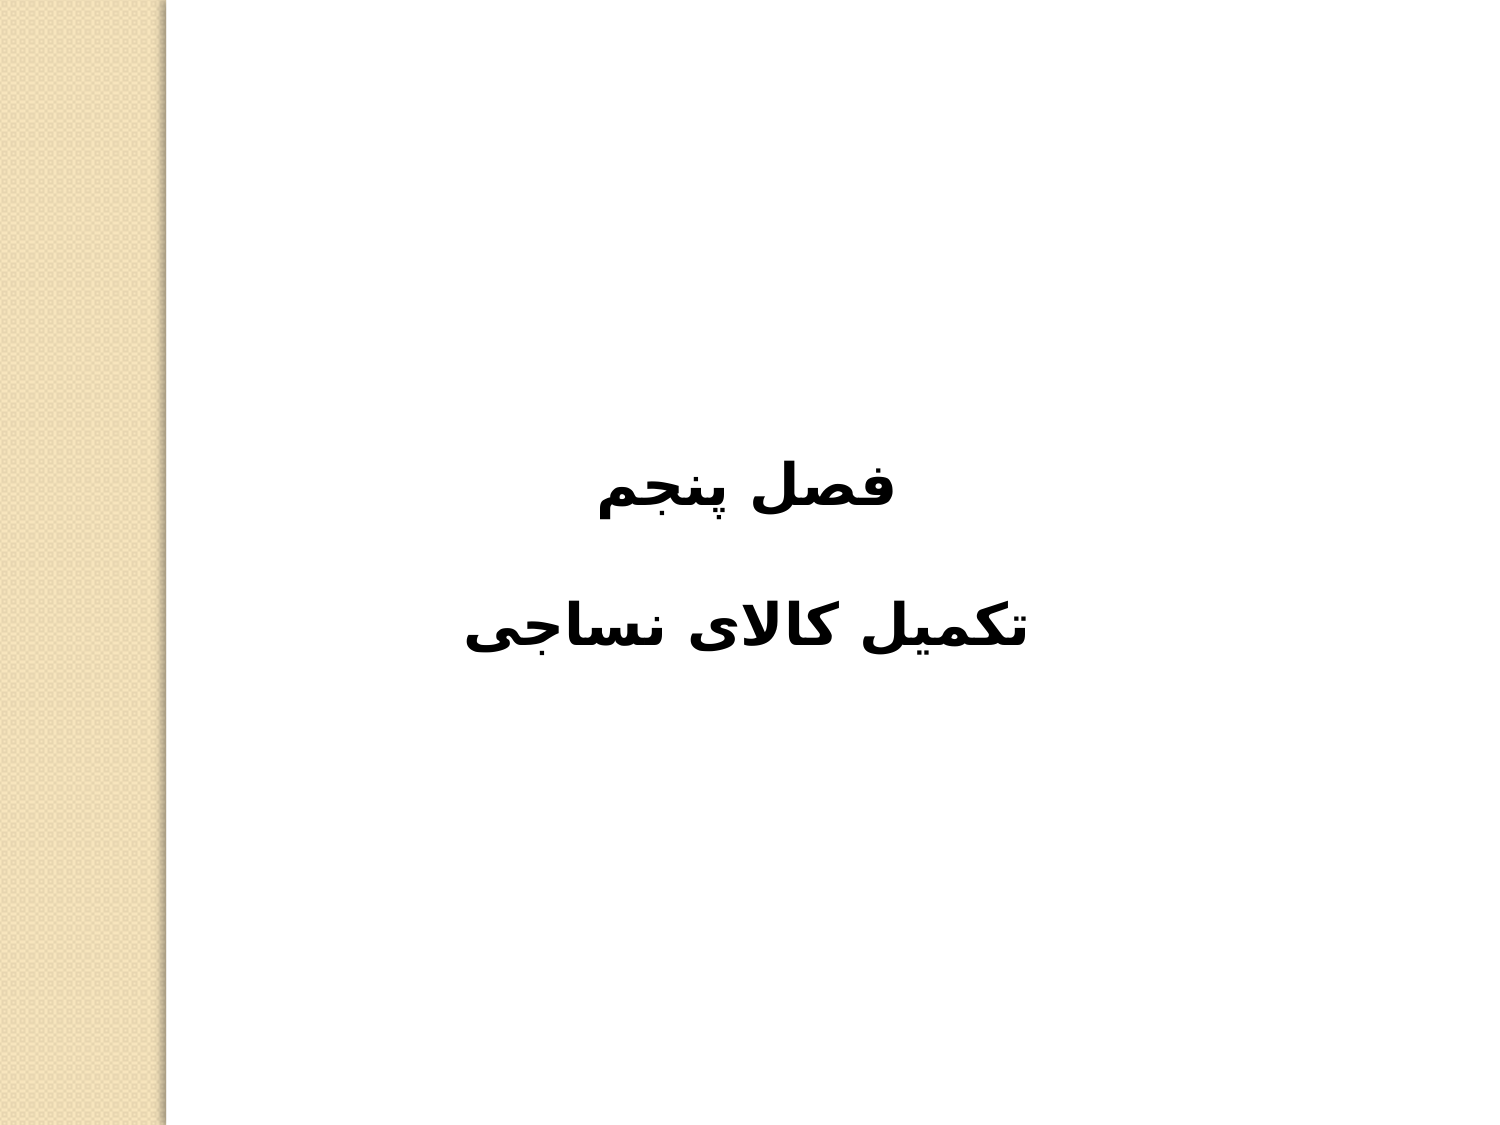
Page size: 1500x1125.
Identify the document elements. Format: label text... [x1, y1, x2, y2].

text_box فصل پنجم تکمیل کالای نساجی [386, 369, 1137, 755]
